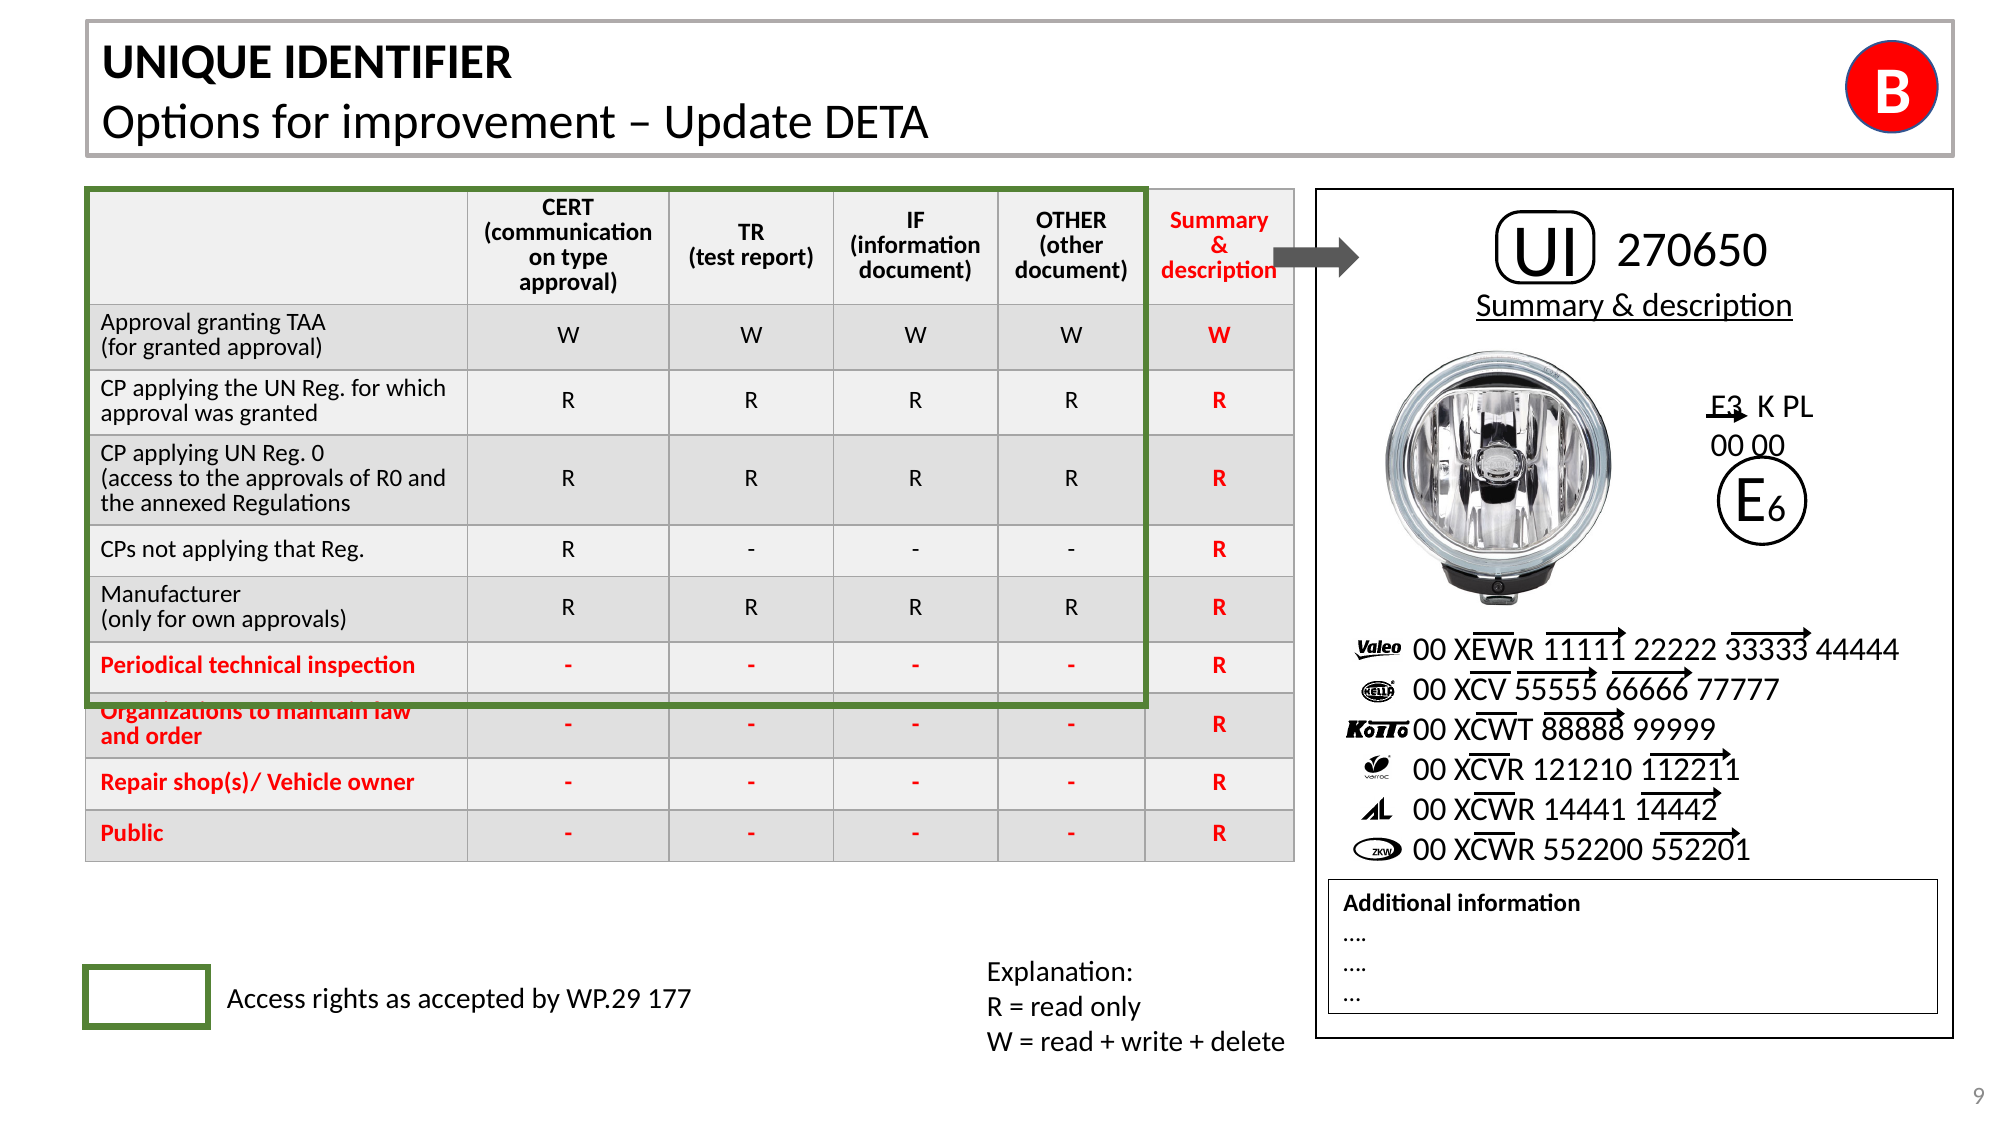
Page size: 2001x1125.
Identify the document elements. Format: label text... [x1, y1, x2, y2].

table_cell Organizations to maintain law and order [86, 706, 467, 757]
table_cell R [1147, 371, 1293, 434]
table_cell R [1147, 643, 1293, 692]
text_box [85, 966, 209, 1028]
text_box Access rights as accepted by WP.29 177 [212, 972, 818, 1023]
table_cell W [1147, 305, 1293, 369]
text_box Explanation: R = read only W = read + write + delete [972, 945, 1313, 1065]
table_cell R [1147, 526, 1293, 576]
table_cell - [834, 811, 997, 861]
table_cell - [468, 811, 668, 861]
text_box [1273, 247, 1316, 268]
table_cell - [670, 759, 833, 809]
text_box B [1845, 40, 1939, 134]
table_cell Public [86, 811, 467, 861]
table_cell - [468, 759, 668, 809]
table_cell R [1147, 436, 1293, 524]
text_box [86, 188, 1147, 706]
table_cell R [1146, 811, 1293, 861]
table_cell - [834, 759, 997, 809]
table_cell R [1147, 577, 1293, 641]
table_cell - [999, 706, 1144, 757]
table_cell R [1146, 694, 1293, 757]
table_cell - [999, 759, 1144, 809]
table_cell Repair shop(s) / Vehicle owner [86, 759, 467, 809]
text_box UNIQUE IDENTIFIER Options for improvement – Update DETA [87, 20, 1954, 156]
table_cell - [834, 706, 997, 757]
table_cell - [670, 811, 833, 861]
table_cell - [999, 811, 1144, 861]
table_cell R [1146, 759, 1293, 809]
table_header Summary & description [1147, 190, 1293, 304]
slide_number 9 [1550, 1064, 2000, 1125]
table_cell - [670, 706, 833, 757]
table_cell - [468, 706, 668, 757]
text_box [1316, 189, 1954, 1039]
